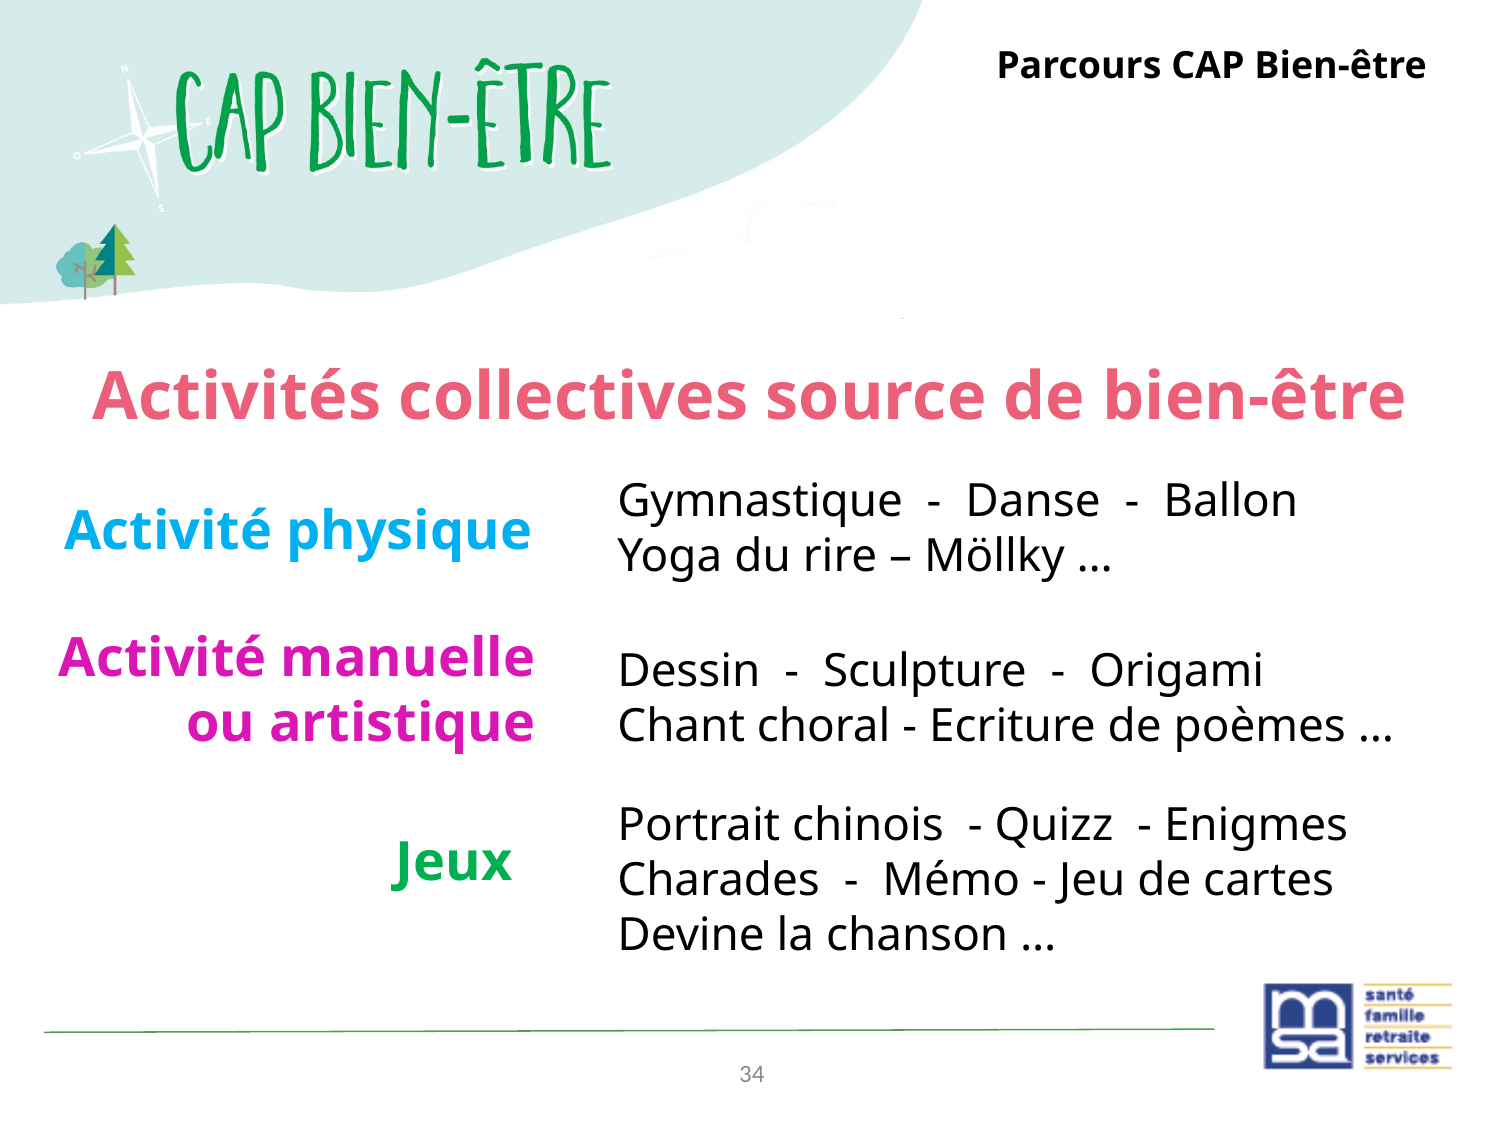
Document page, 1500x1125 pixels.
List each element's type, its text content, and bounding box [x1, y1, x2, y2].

picture [0, 0, 941, 320]
text_box Parcours CAP Bien-être [968, 34, 1455, 94]
text_box Portrait chinois - Quizz - Enigmes Charades - Mémo - Jeu de cartes Devine la chanson … [602, 787, 1485, 1000]
slide_number – 34 [560, 1027, 1245, 1042]
picture [1250, 929, 1476, 1125]
text_box Dessin - Sculpture - Origami Chant choral - Ecriture de poèmes … [602, 633, 1465, 780]
text_box Activités collectives source de bien-être [0, 338, 1500, 461]
text_box Activité physique [24, 487, 548, 589]
text_box Jeux [53, 819, 528, 915]
text_box Gymnastique - Danse - Ballon Yoga du rire – Möllky … [602, 463, 1457, 610]
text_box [43, 1028, 1215, 1033]
text_box 34 [54, 1042, 1245, 1103]
text_box Activité manuelle ou artistique [0, 614, 551, 787]
